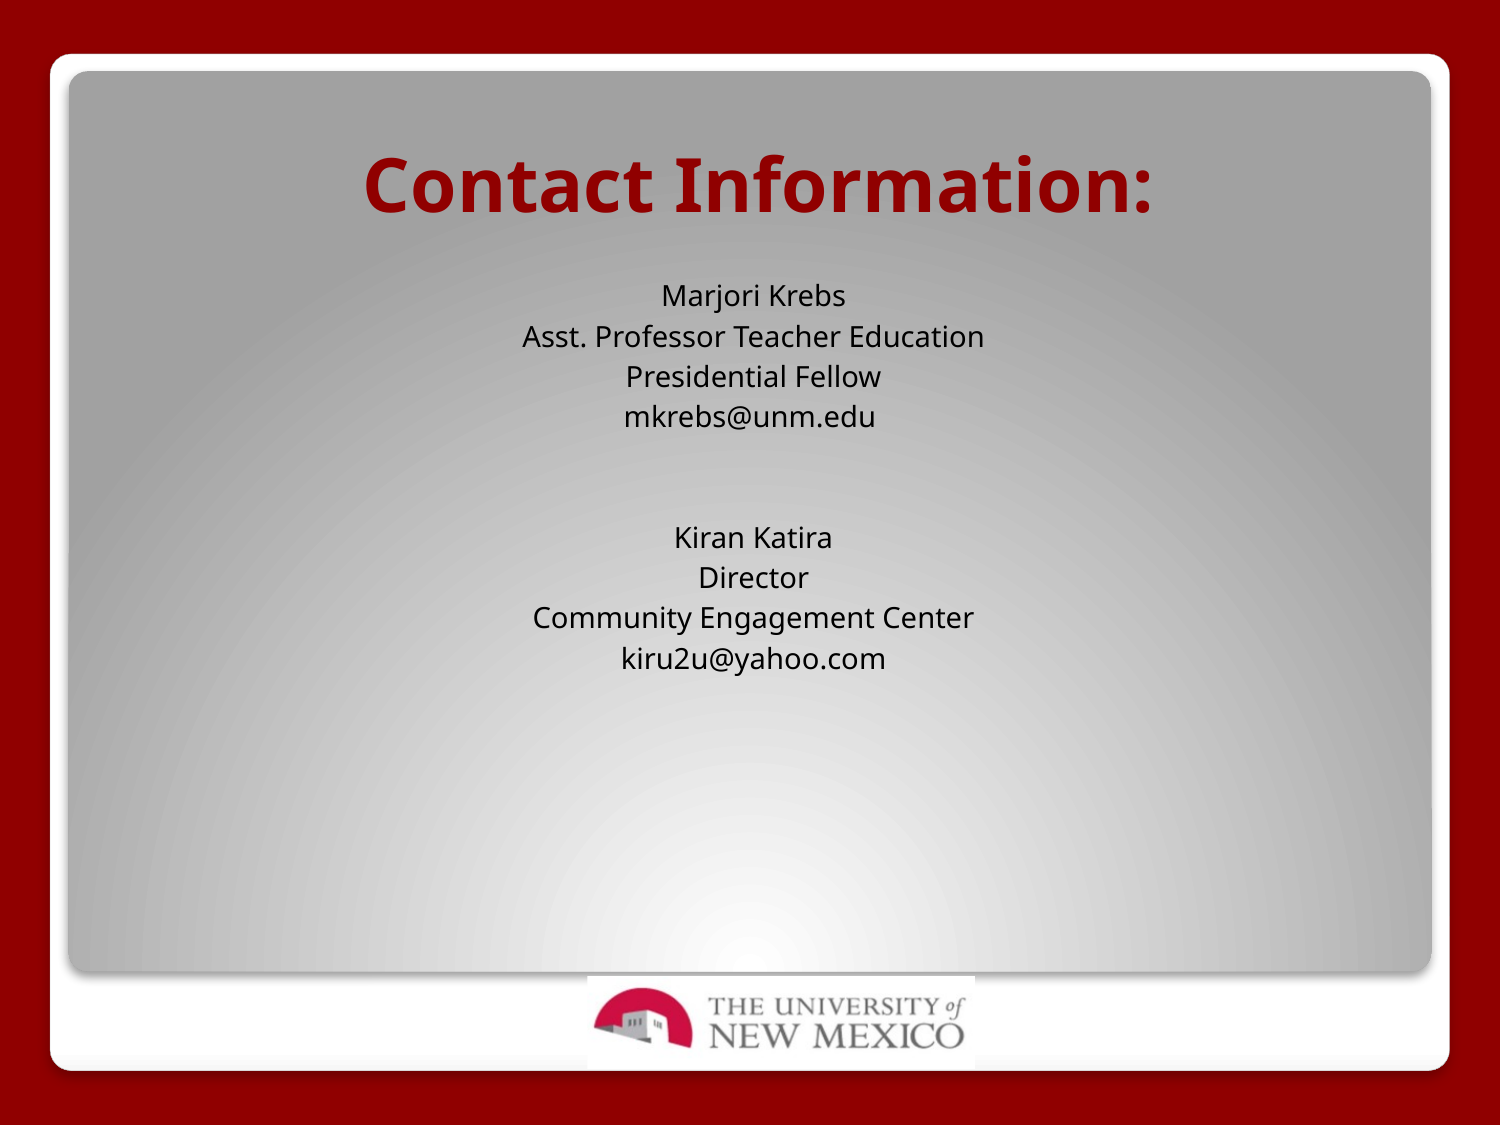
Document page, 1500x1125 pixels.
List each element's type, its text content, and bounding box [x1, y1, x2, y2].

picture [587, 975, 976, 1069]
title Contact Information: [87, 62, 1430, 236]
list Marjori Krebs Asst. Professor Teacher Education Presidential Fellow mkrebs@unm.edu Kiran Katira Director Community Engagement Center kiru2u@yahoo.com [74, 262, 1418, 988]
